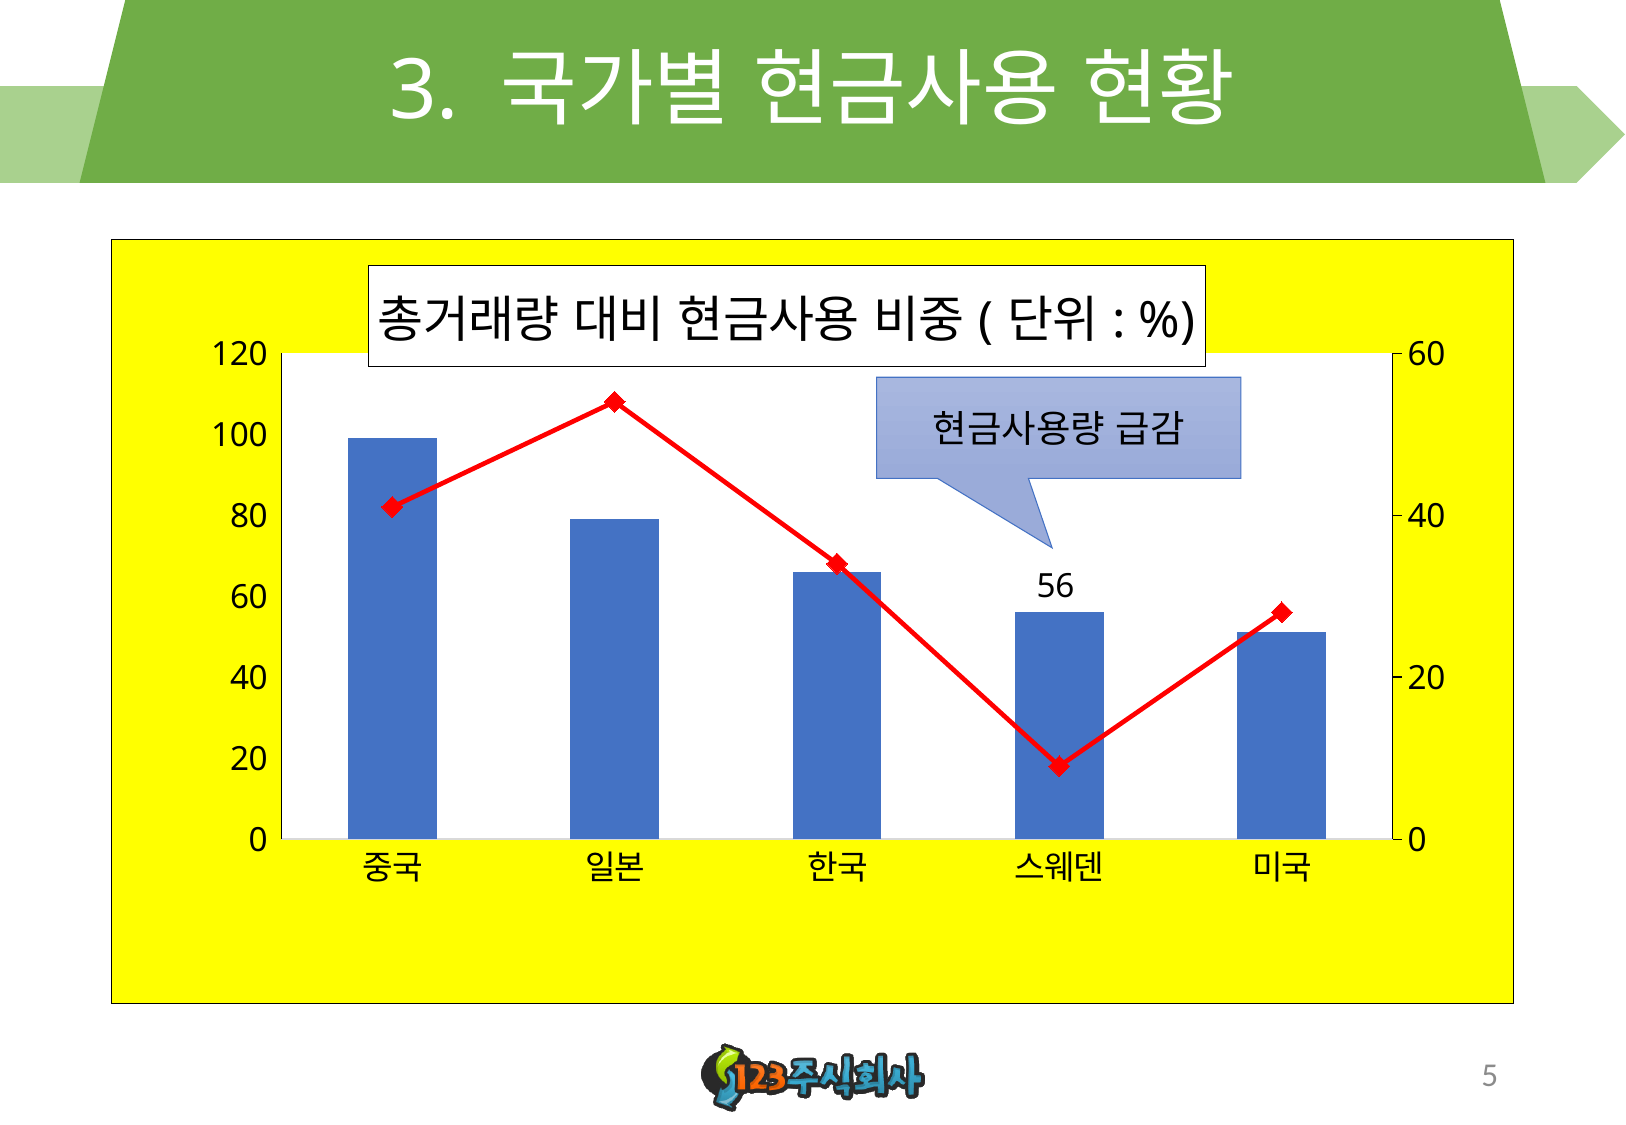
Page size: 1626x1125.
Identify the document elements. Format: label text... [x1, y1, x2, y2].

picture [690, 1031, 935, 1122]
slide_number 5 [1147, 1042, 1514, 1103]
title 3. 국가별 현금사용 현황 [0, 0, 1625, 183]
chart [111, 239, 1514, 1004]
